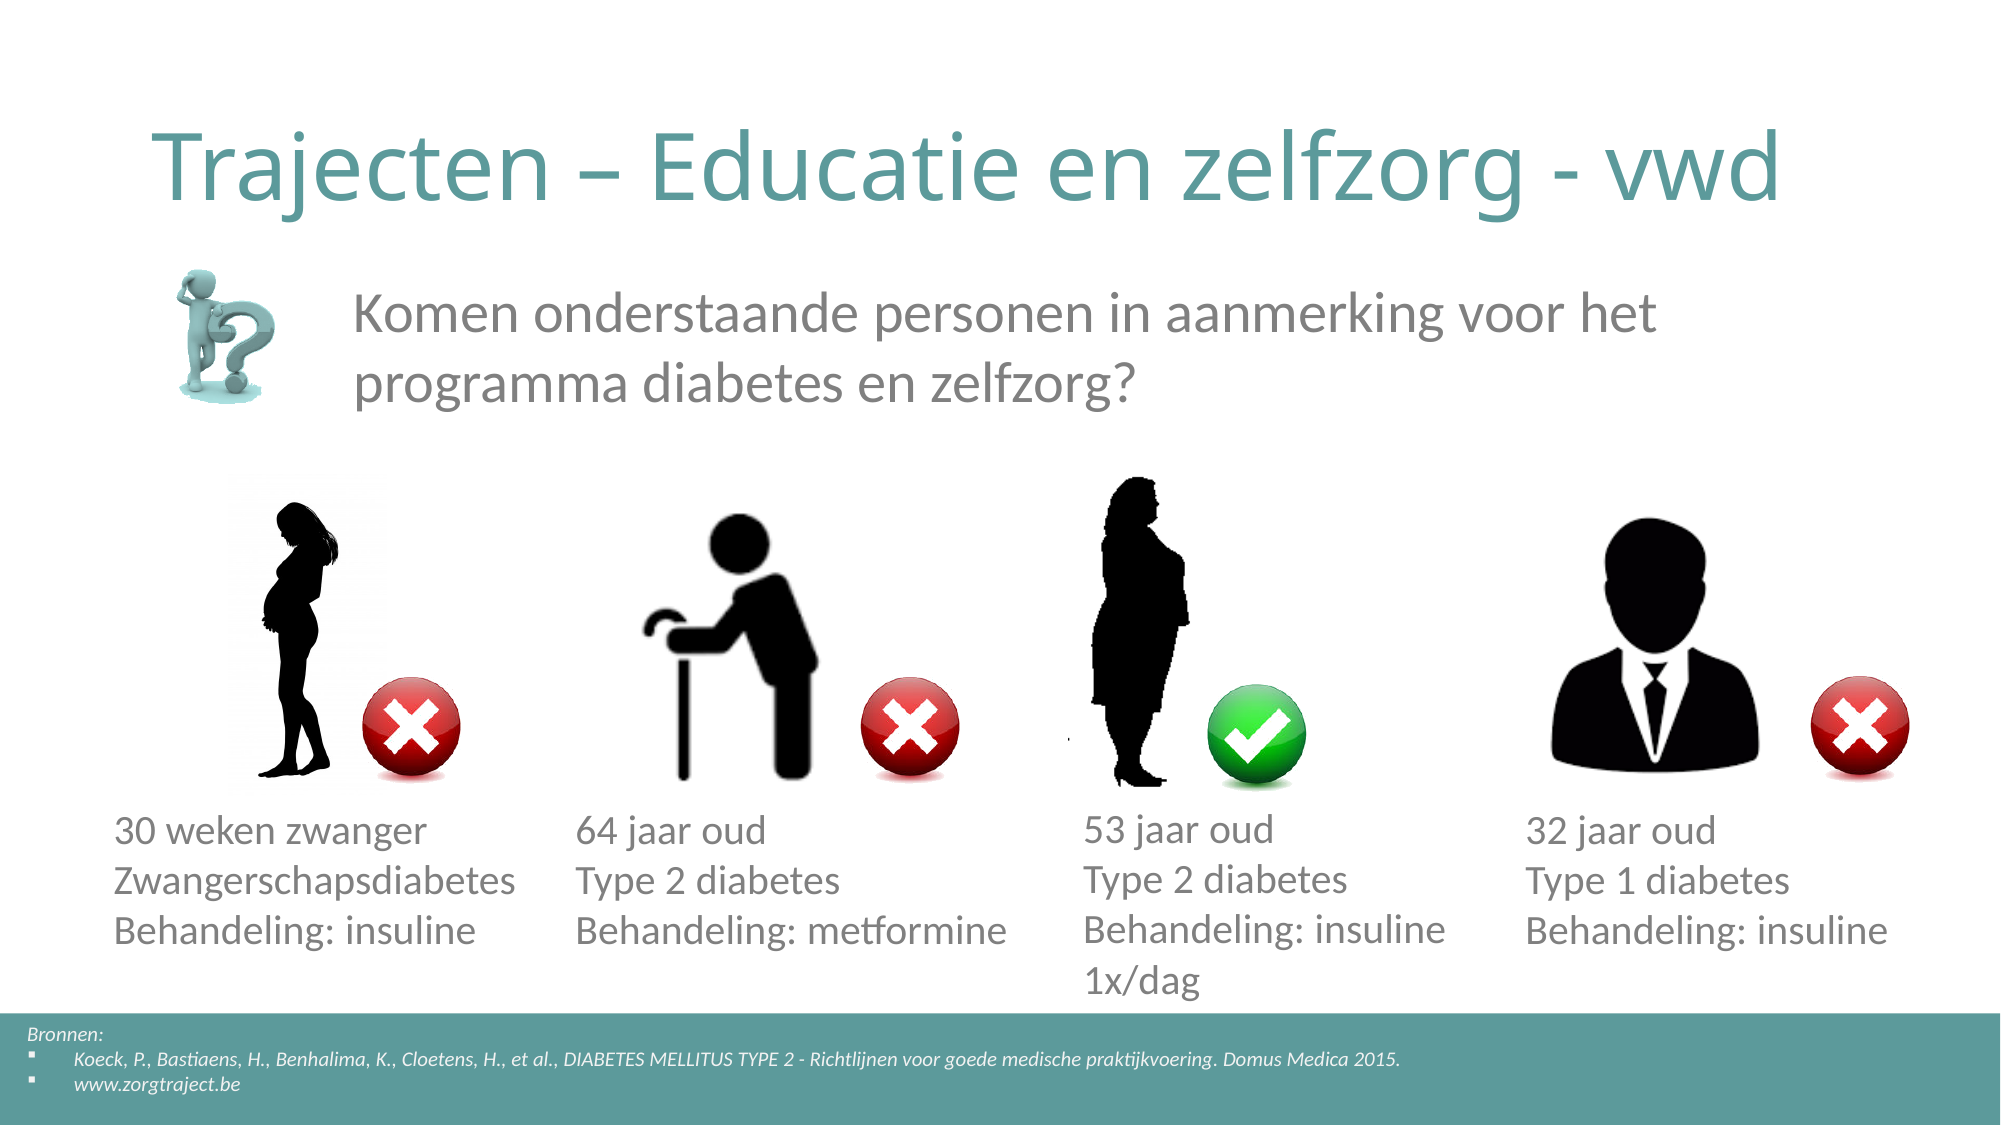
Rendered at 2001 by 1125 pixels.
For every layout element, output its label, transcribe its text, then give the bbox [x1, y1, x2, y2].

text_box 30 weken zwanger Zwangerschapsdiabetes Behandeling: insuline [98, 795, 551, 961]
picture [1406, 514, 1918, 795]
picture [1067, 471, 1192, 796]
text_box 64 jaar oud Type 2 diabetes Behandeling: metformine [560, 795, 1050, 961]
text_box Komen onderstaande personen in aanmerking voor het programma diabetes en zelfzorg? [339, 266, 1855, 422]
text_box 53 jaar oud Type 2 diabetes Behandeling: insuline 1x/dag [1068, 794, 1485, 1010]
title Trajecten – Educatie en zelfzorg - vwd [136, 22, 1898, 229]
picture [589, 500, 968, 796]
picture [1198, 669, 1312, 804]
picture [136, 252, 296, 413]
picture [228, 474, 469, 796]
text_box Bronnen: Koeck, P., Bastiaens, H., Benhalima, K., Cloetens, H., et al., DIABETES MELLITUS TYPE 2 - Richtlijnen voor goede medische praktijkvoering. Domus Medica 2015. www.zorgtraject.be [12, 1013, 2000, 1103]
text_box 32 jaar oud Type 1 diabetes Behandeling: insuline [1510, 795, 2000, 960]
